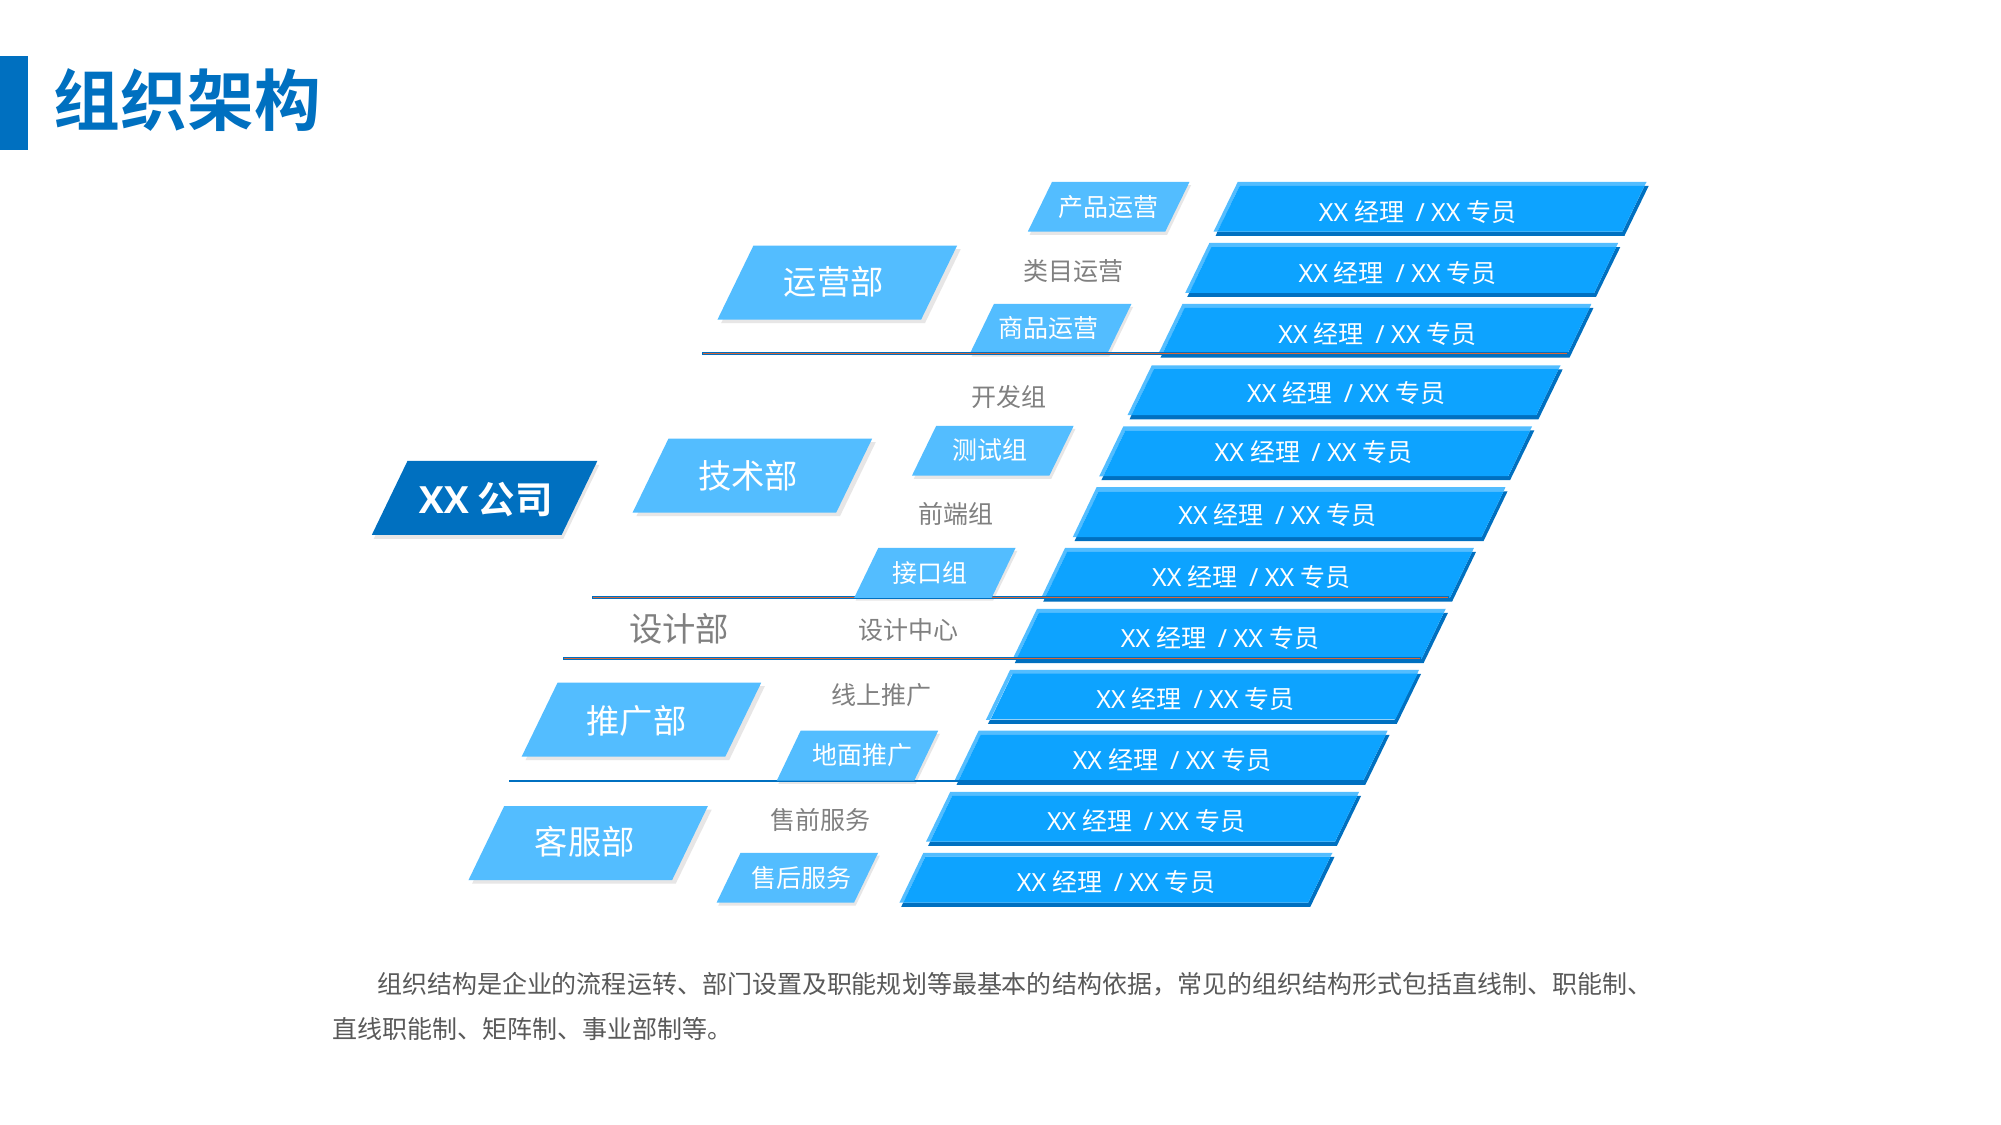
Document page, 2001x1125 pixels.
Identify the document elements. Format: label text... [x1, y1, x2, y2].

text_box 组织结构是企业的流程运转、部门设置及职能规划等最基本的结构依据，常见的组织结构形式包括直线制、职能制、直线职能制、矩阵制、事业部制等。 [317, 946, 1682, 1051]
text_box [0, 51, 372, 150]
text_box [371, 181, 1649, 935]
